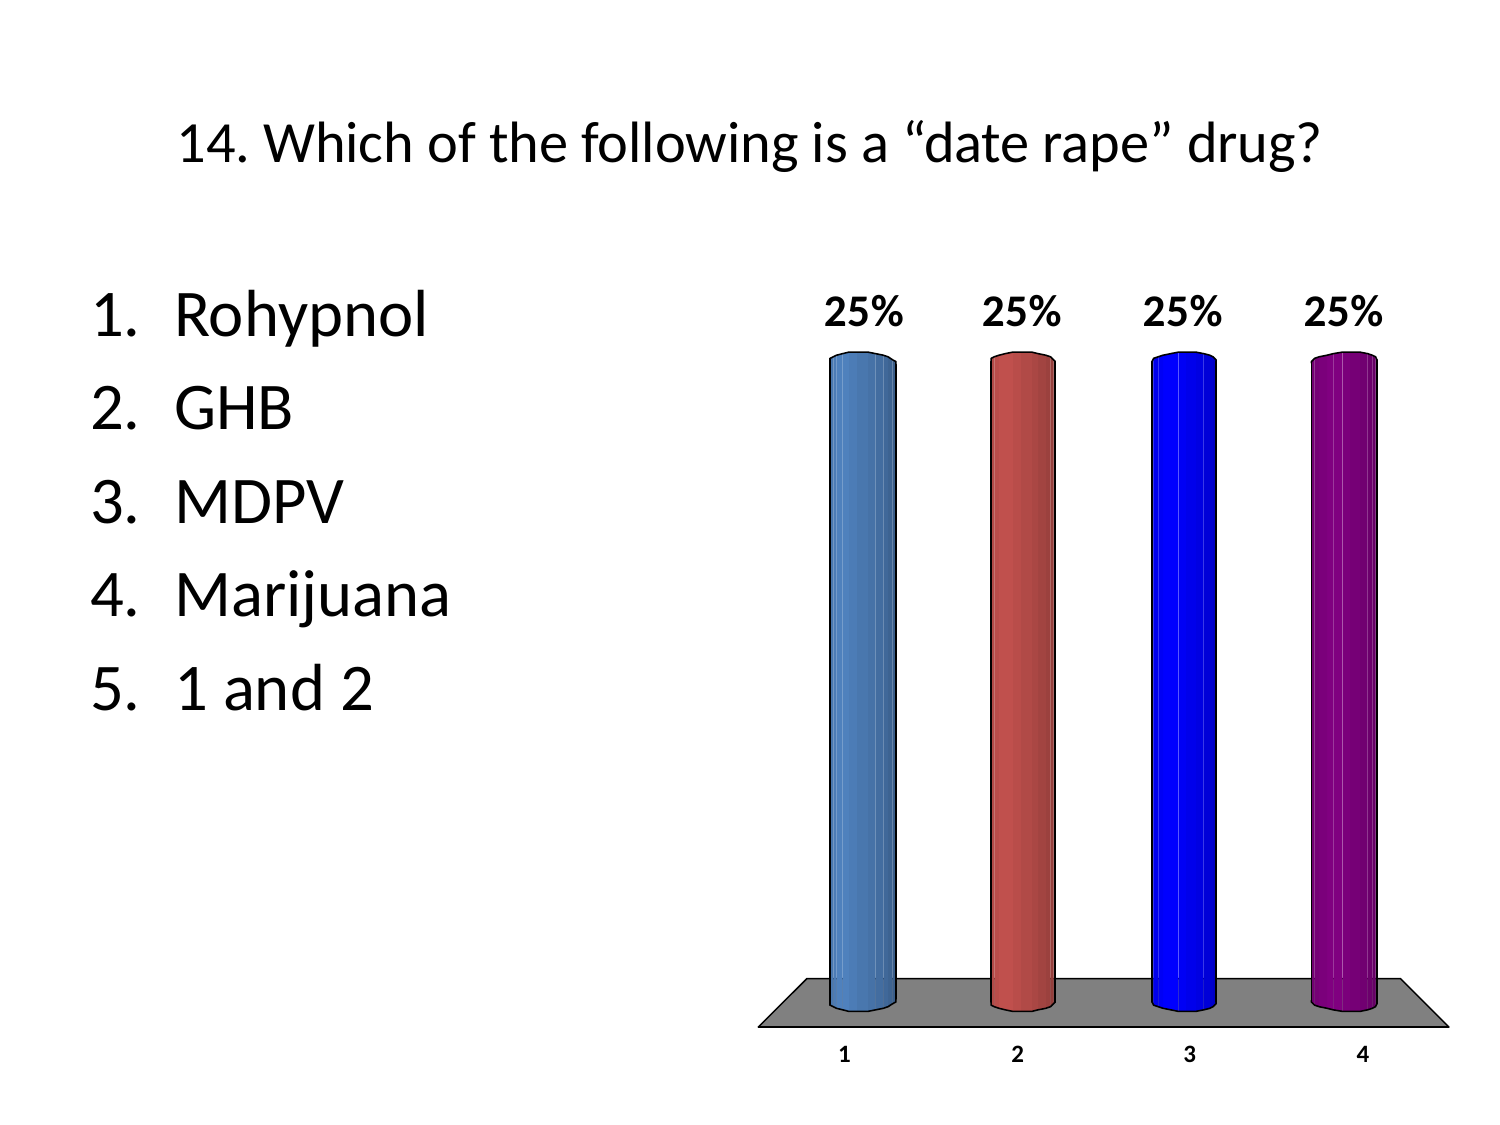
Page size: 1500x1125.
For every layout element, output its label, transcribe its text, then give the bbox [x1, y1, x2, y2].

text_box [739, 270, 1490, 1115]
title 14. Which of the following is a “date rape” drug? [75, 45, 1425, 233]
list Rohypnol GHB MDPV Marijuana 1 and 2 [75, 262, 750, 1005]
